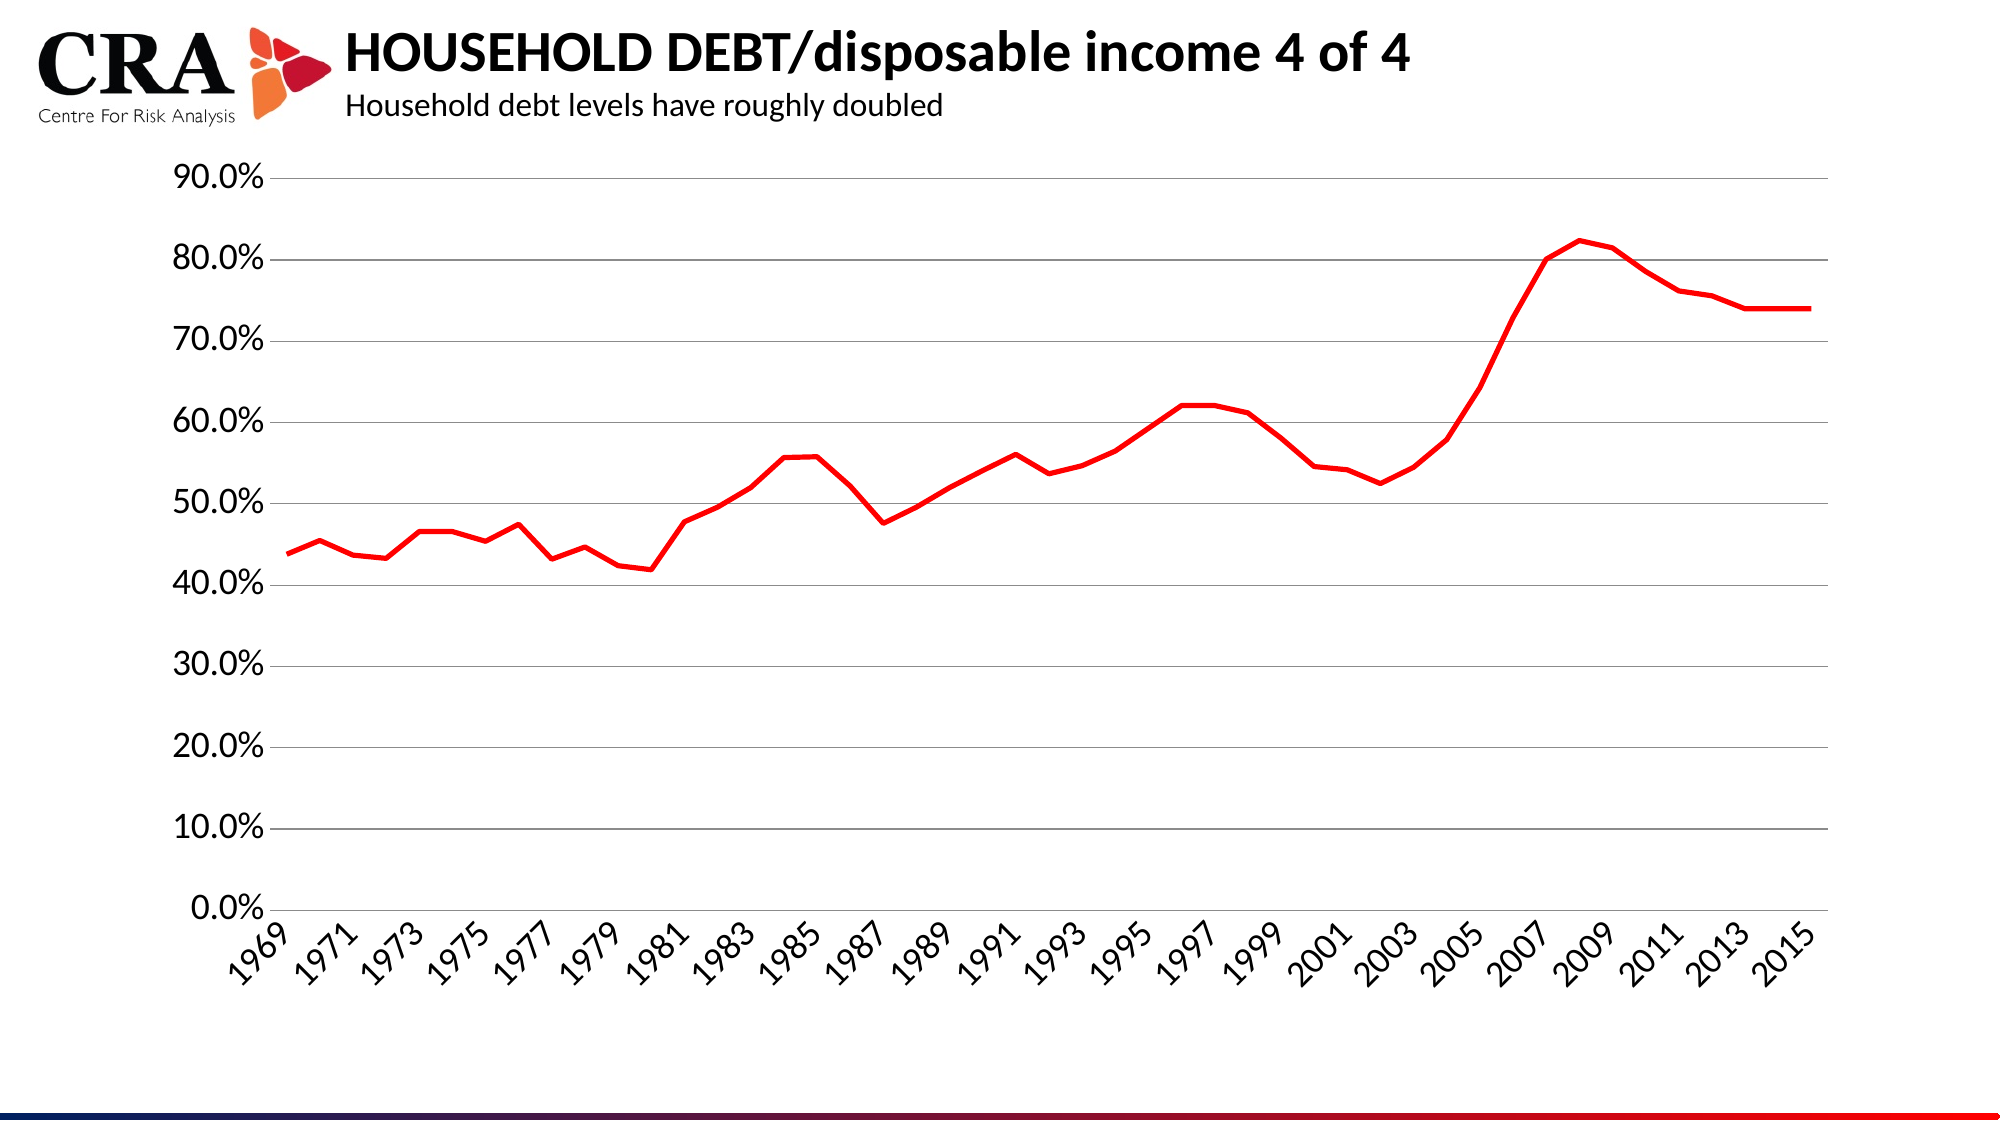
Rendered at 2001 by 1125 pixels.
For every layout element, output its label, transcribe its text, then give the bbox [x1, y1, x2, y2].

chart [137, 142, 1863, 1014]
picture [23, 11, 346, 137]
text_box [0, 1111, 2000, 1122]
text_box HOUSEHOLD DEBT/disposable income 4 of 4 Household debt levels have roughly doubled [330, 5, 1848, 142]
